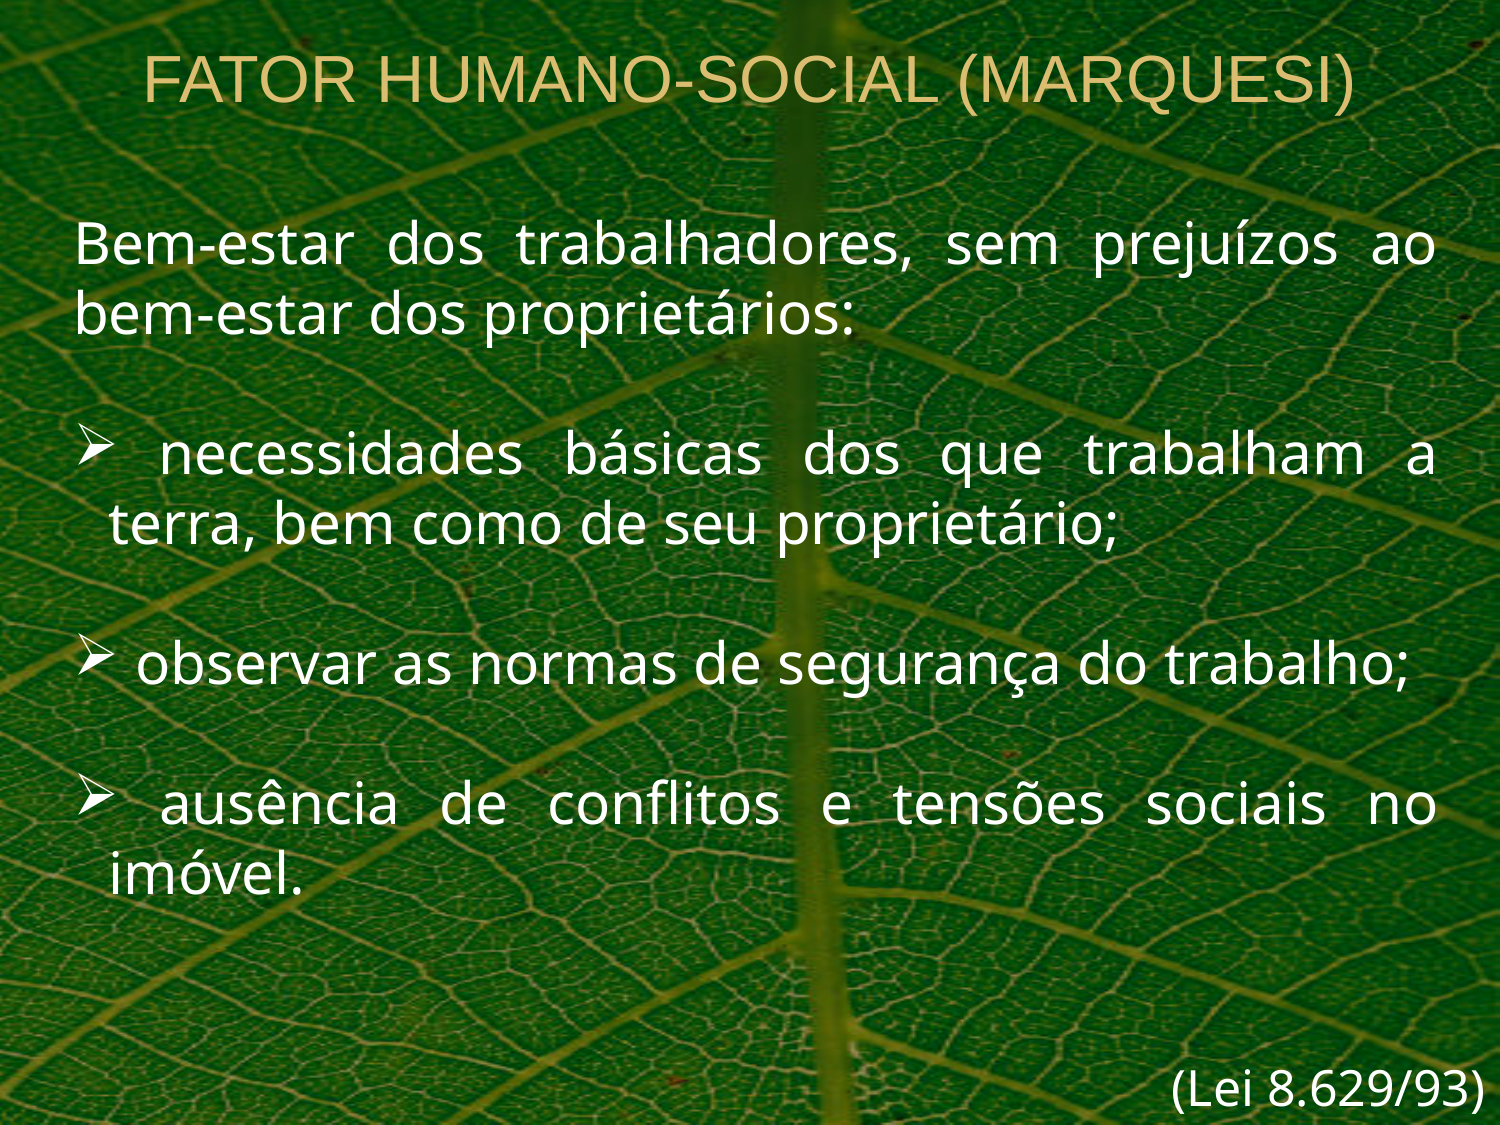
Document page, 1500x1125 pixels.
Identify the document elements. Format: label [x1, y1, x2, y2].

list [0, 0, 1500, 1125]
